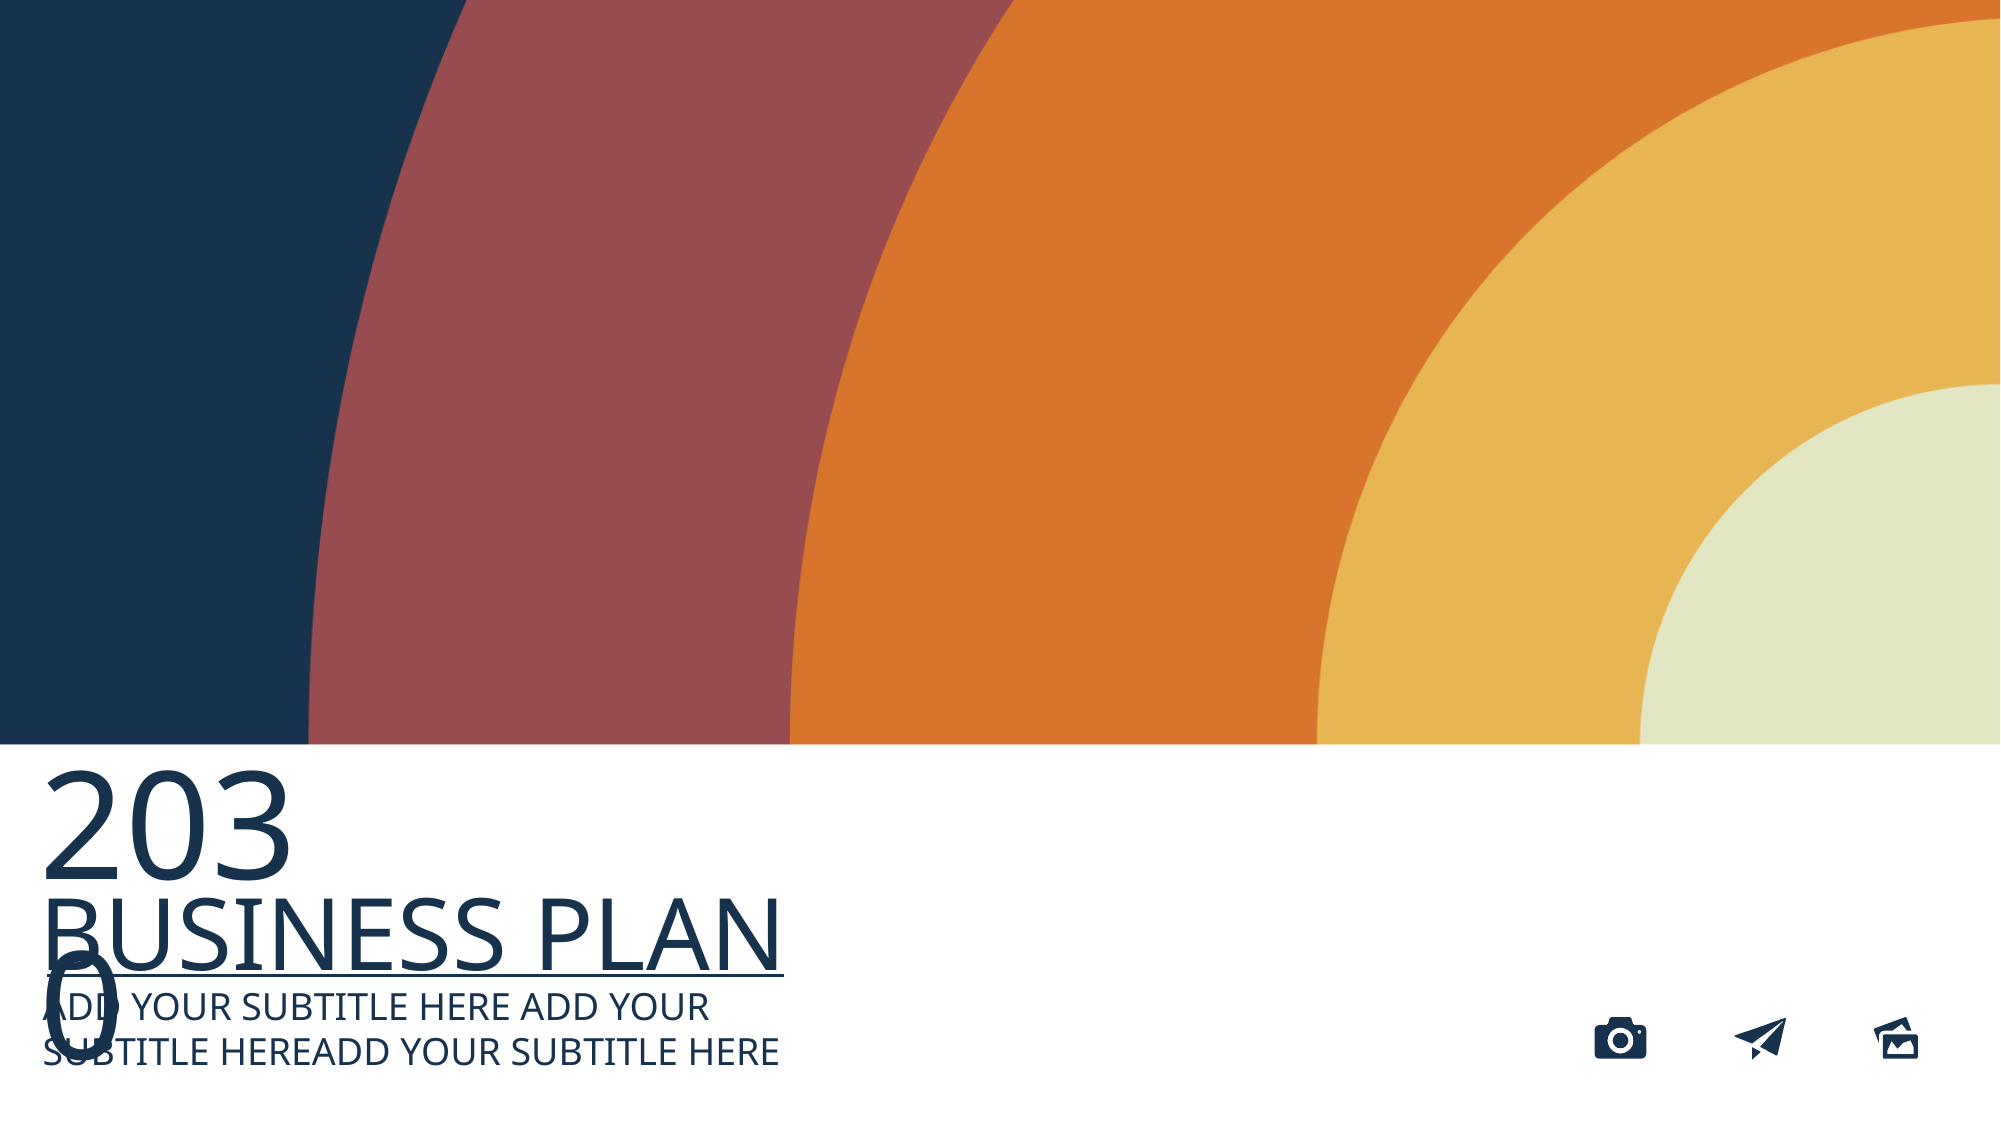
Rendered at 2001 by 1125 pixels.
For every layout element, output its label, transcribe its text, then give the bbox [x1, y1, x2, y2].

text_box [1882, 1034, 1918, 1059]
text_box [1734, 1017, 1786, 1056]
text_box [1594, 1017, 1647, 1059]
text_box [1752, 1047, 1761, 1060]
text_box BUSINESS PLAN [366, 863, 811, 975]
text_box [1874, 1017, 1912, 1044]
text_box 2030 [24, 722, 366, 1098]
text_box ADD YOUR SUBTITLE HERE ADD YOUR SUBTITLE HEREADD YOUR SUBTITLE HERE [366, 975, 866, 1081]
picture [0, 0, 2001, 1125]
